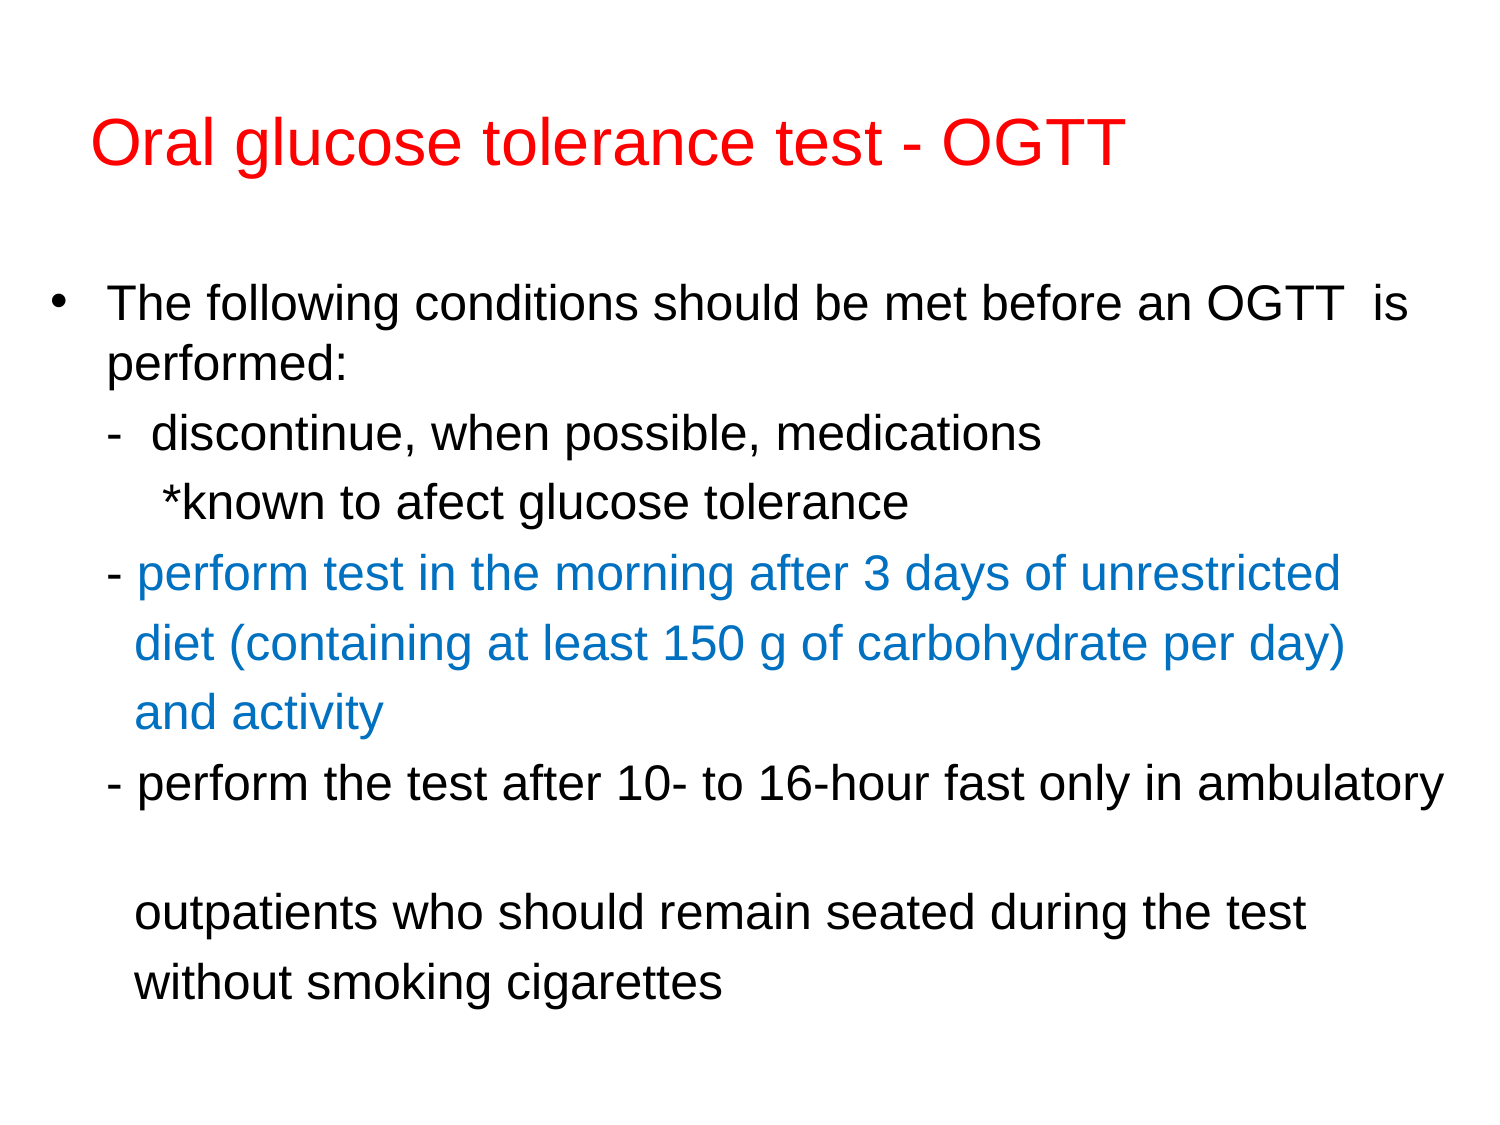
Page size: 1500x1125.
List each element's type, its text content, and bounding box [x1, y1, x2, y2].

list The following conditions should be met before an OGTT is performed: - discontinue, when possible, medications *known to afect glucose tolerance - perform test in the morning after 3 days of unrestricted diet (containing at least 150 g of carbohydrate per day) and activity - perform the test after 10- to 16-hour fast only in ambulatory outpatients who should remain seated during the test without smoking cigarettes [35, 262, 1465, 1005]
title Oral glucose tolerance test - OGTT [75, 45, 1425, 233]
